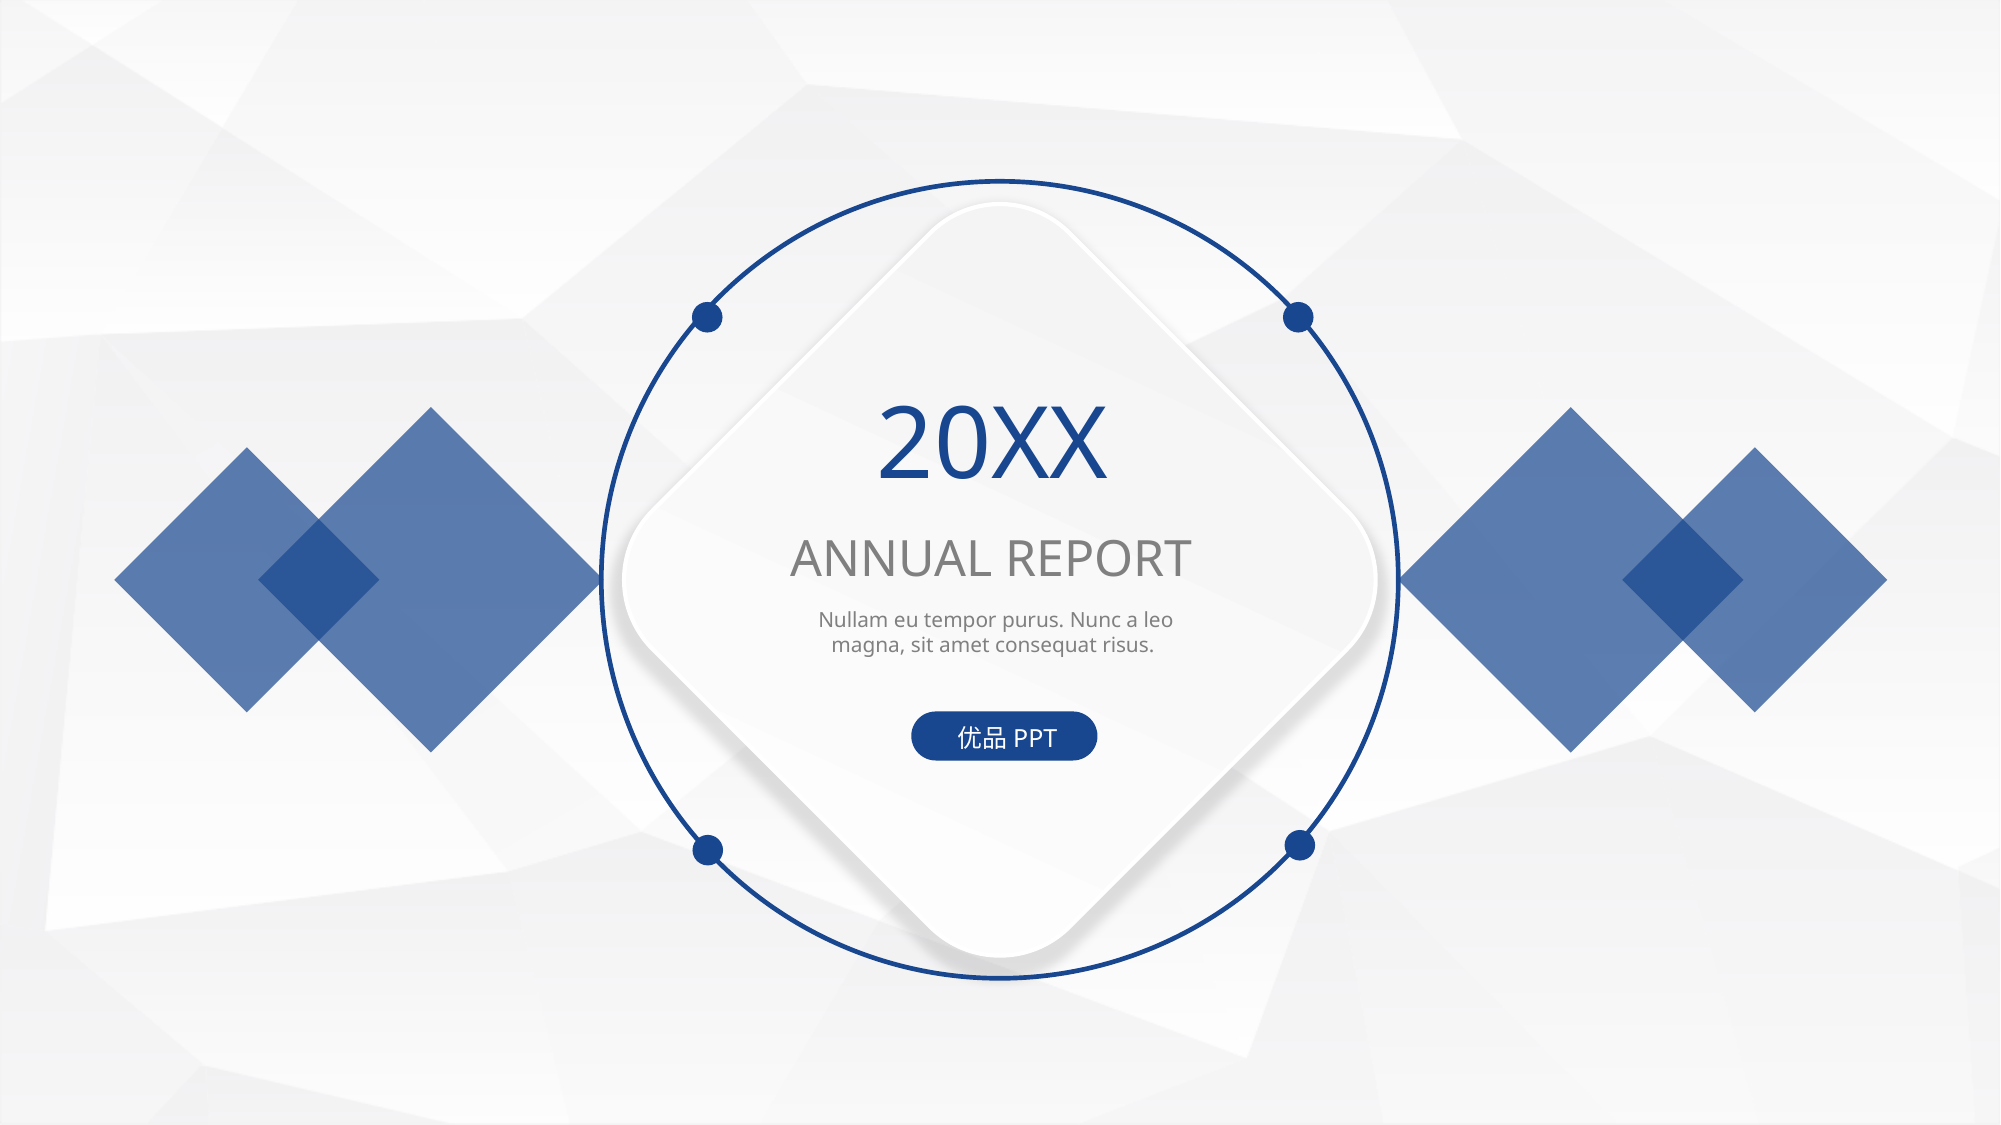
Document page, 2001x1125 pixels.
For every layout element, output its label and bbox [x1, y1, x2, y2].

text_box [692, 301, 1314, 866]
text_box [720, 866, 1279, 980]
text_box [112, 445, 381, 714]
text_box [1316, 335, 1400, 825]
text_box [1400, 405, 1683, 755]
picture [0, 0, 2001, 1125]
text_box [600, 326, 691, 834]
text_box [713, 180, 1287, 301]
text_box [319, 405, 600, 754]
text_box [1620, 445, 1889, 714]
